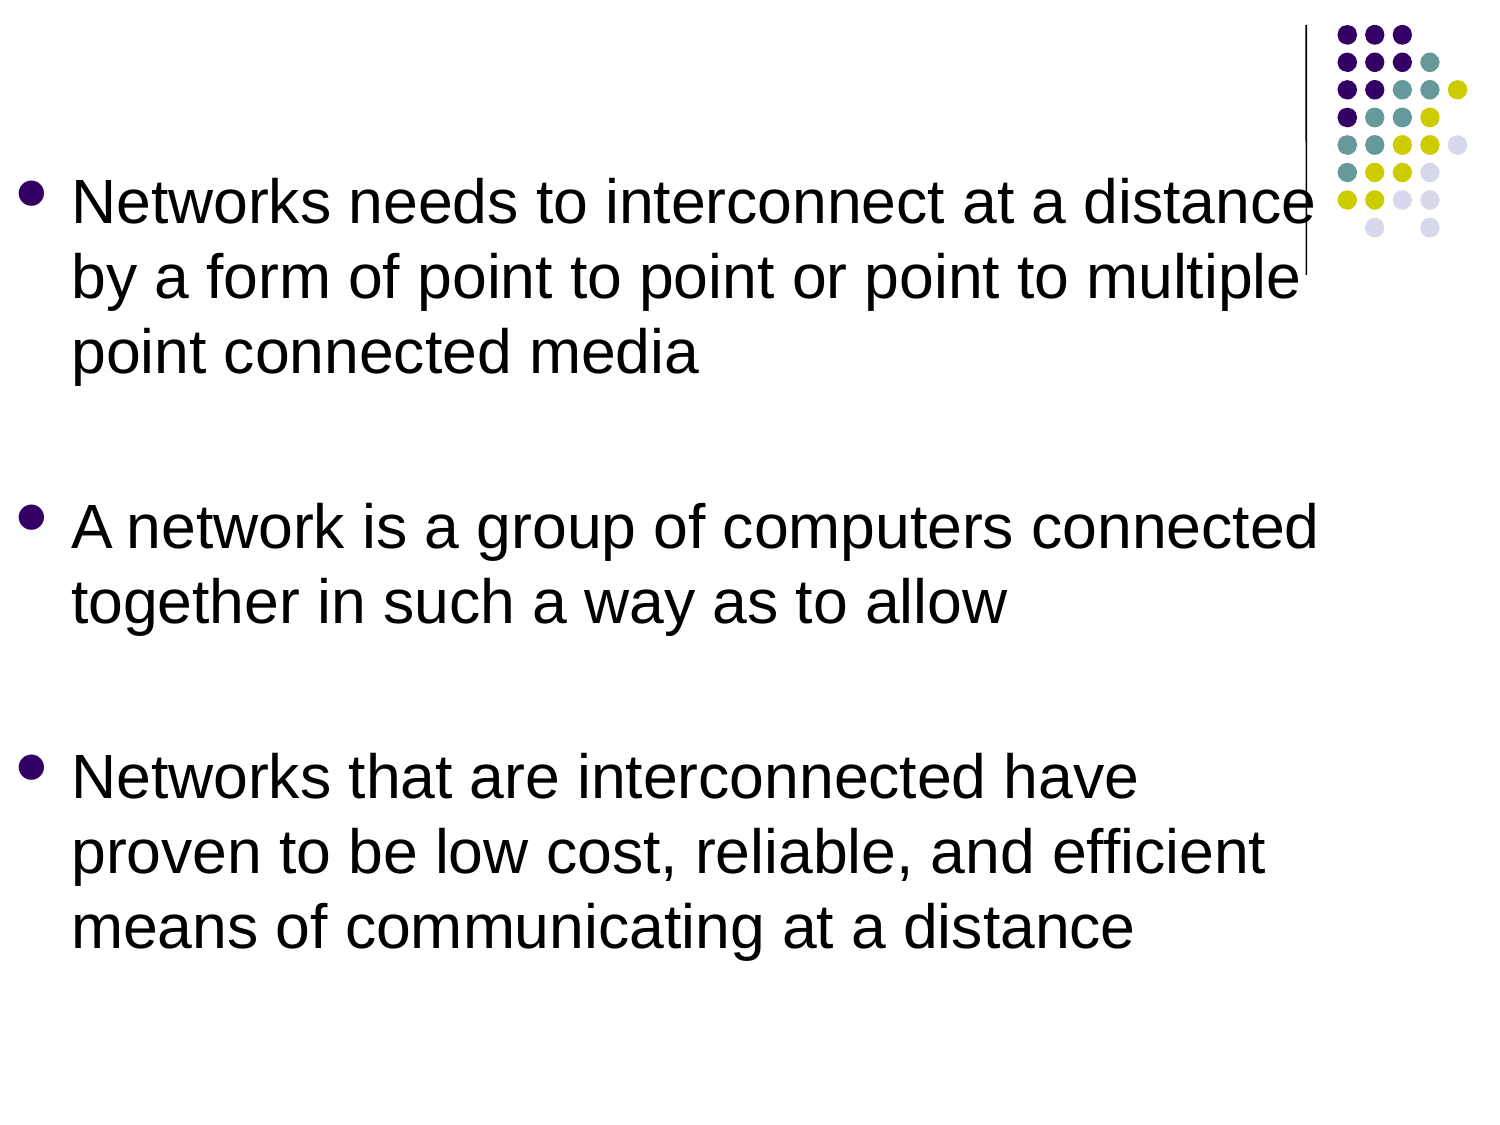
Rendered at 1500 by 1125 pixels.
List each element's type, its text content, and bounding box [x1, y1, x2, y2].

list Networks needs to interconnect at a distance by a form of point to point or point to multiple point connected media A network is a group of computers connected together in such a way as to allow Networks that are interconnected have proven to be low cost, reliable, and efficient means of communicating at a distance [0, 66, 1351, 791]
